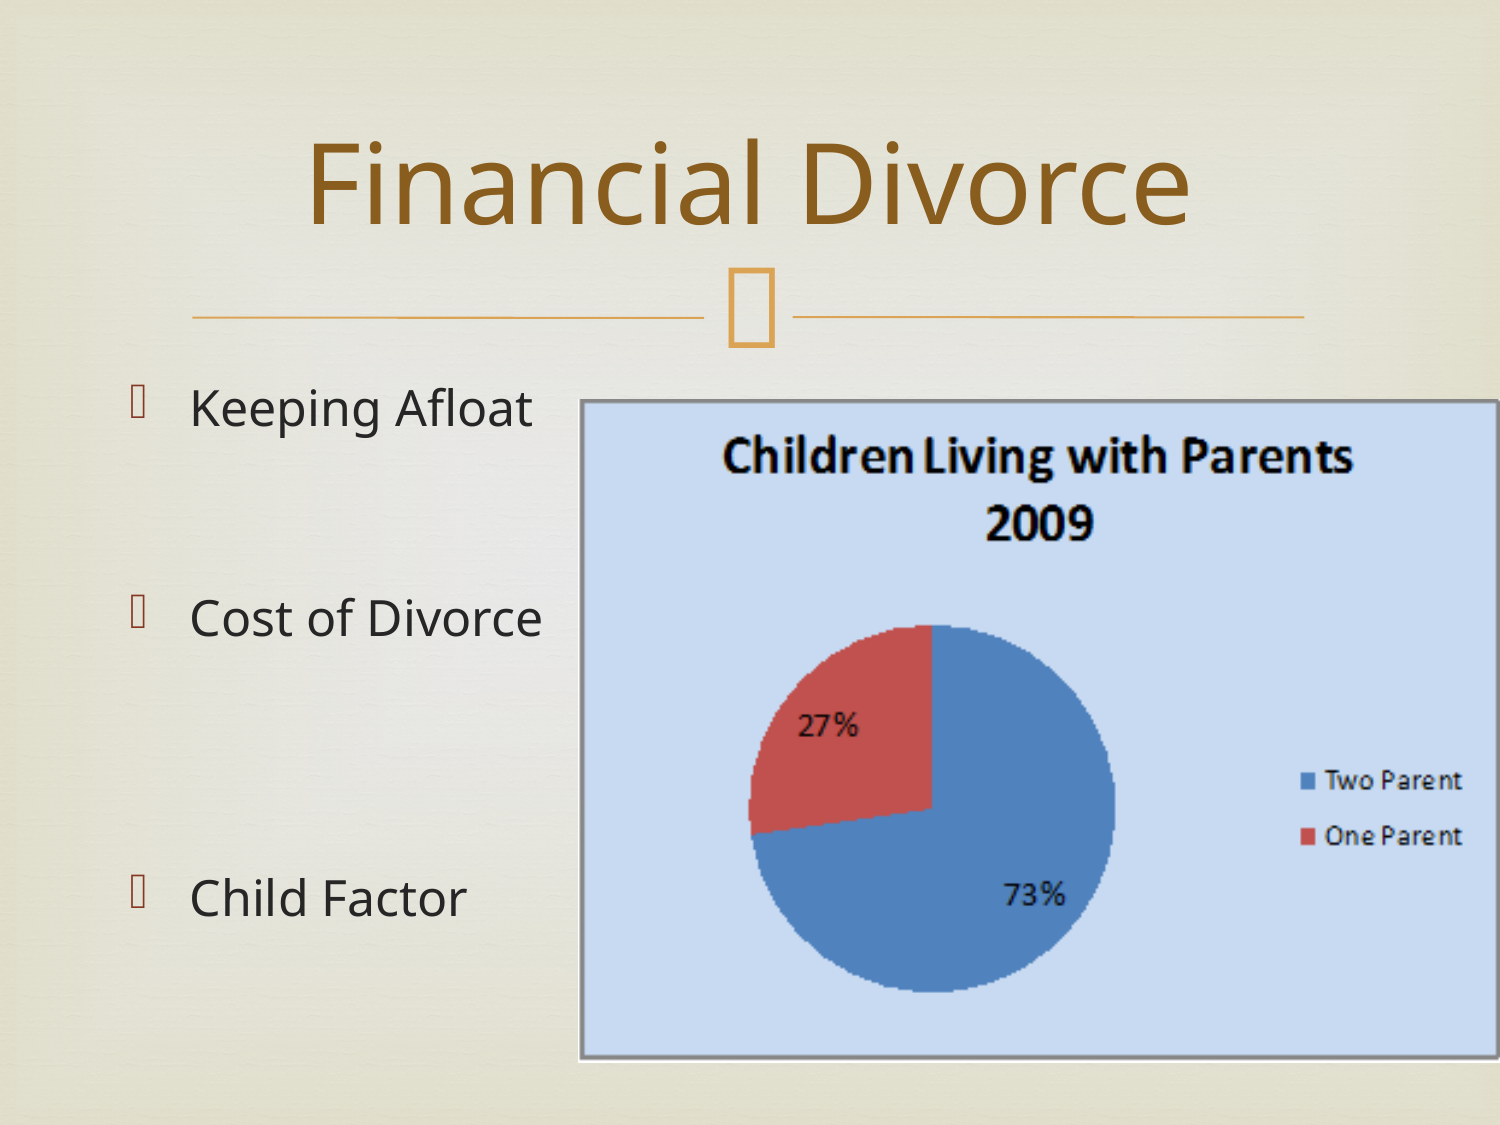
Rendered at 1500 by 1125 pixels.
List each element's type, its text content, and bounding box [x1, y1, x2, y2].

title Financial Divorce [112, 93, 1386, 267]
list Keeping Afloat Cost of Divorce Child Factor [114, 368, 1386, 1005]
picture [577, 399, 1500, 1063]
